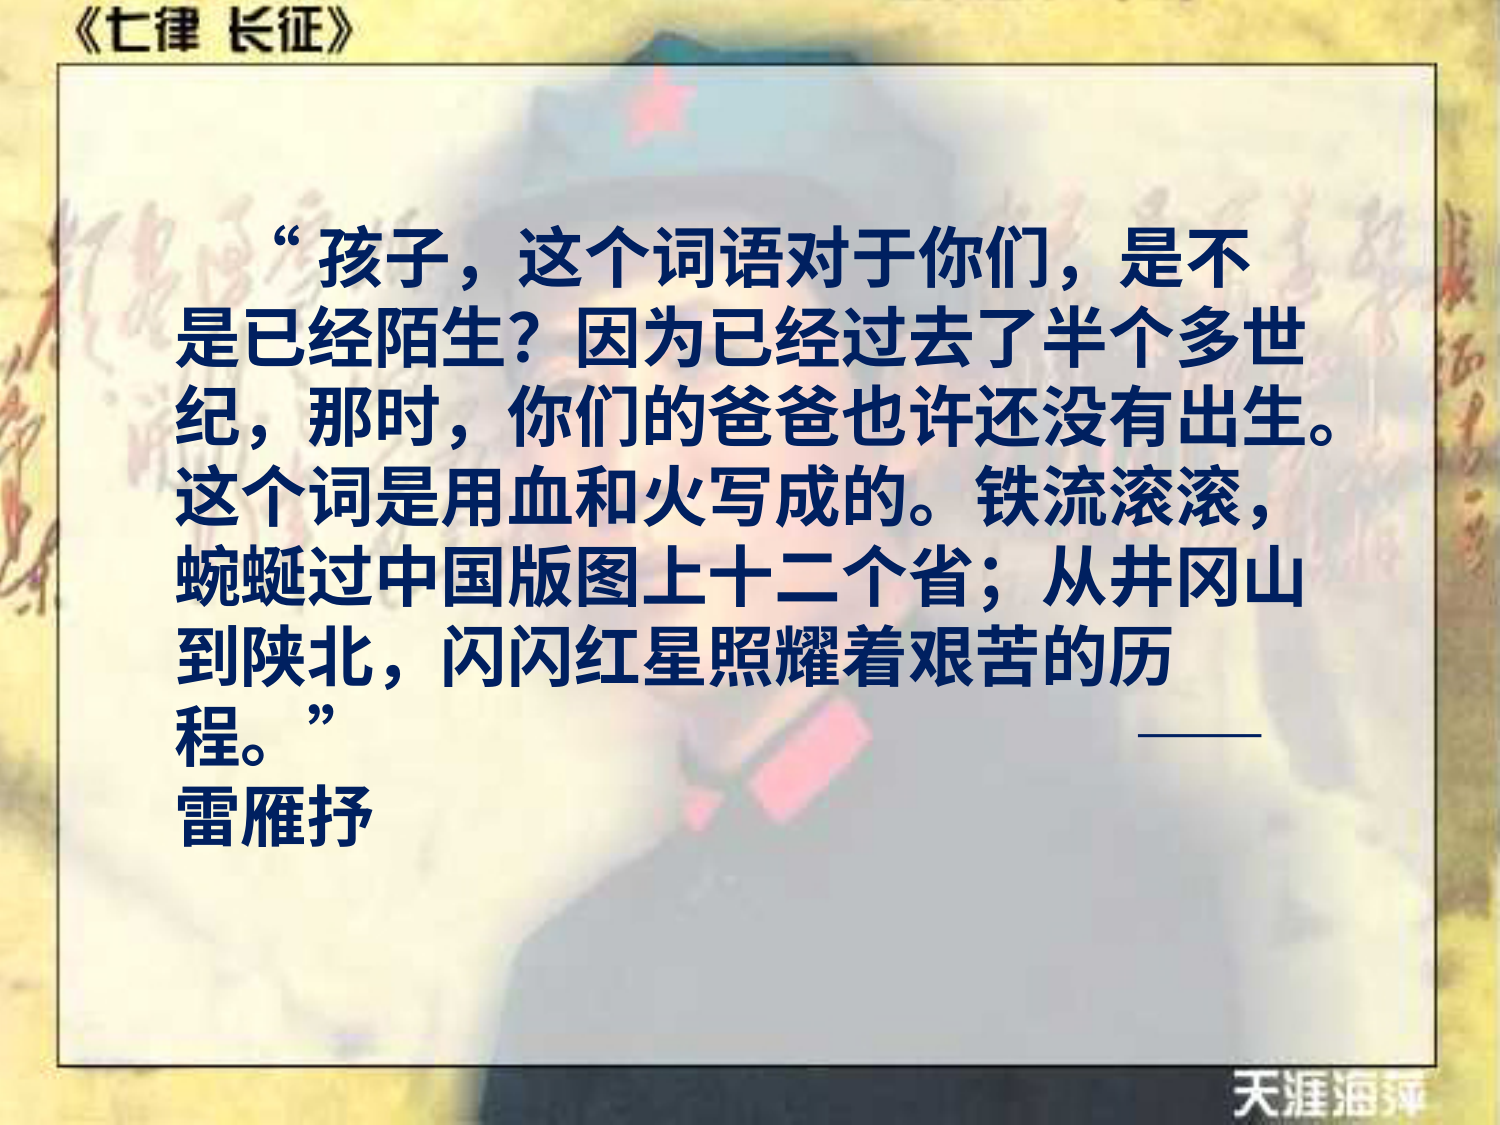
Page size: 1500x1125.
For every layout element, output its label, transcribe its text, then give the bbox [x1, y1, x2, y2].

text_box “孩子，这个词语对于你们，是不是已经陌生？因为已经过去了半个多世纪，那时，你们的爸爸也许还没有出生。这个词是用血和火写成的。铁流滚滚，蜿蜒过中国版图上十二个省；从井冈山到陕北，闪闪红星照耀着艰苦的历程。” ——雷雁抒 [159, 207, 1329, 863]
picture [0, 0, 1500, 1125]
